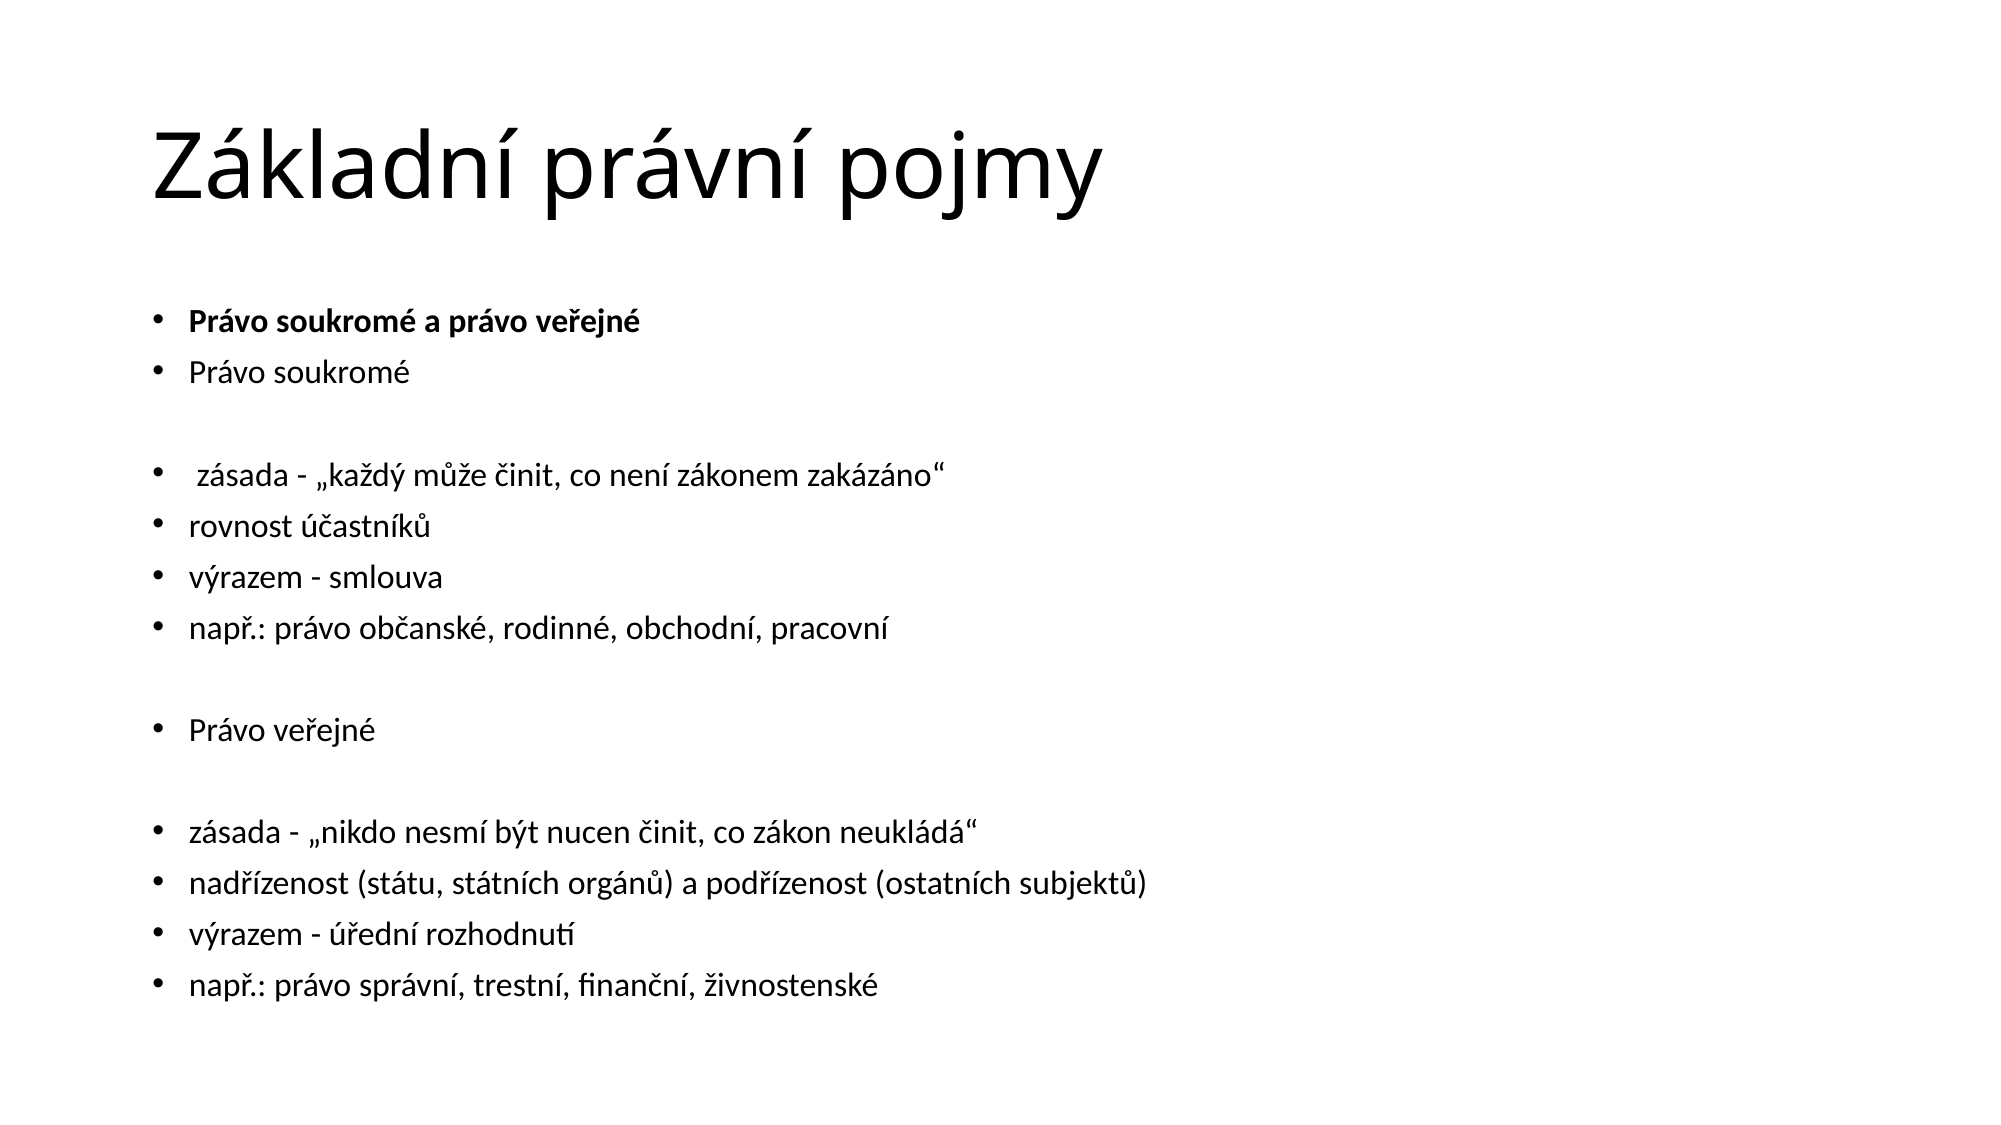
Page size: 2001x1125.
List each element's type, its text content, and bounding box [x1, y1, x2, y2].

list Právo soukromé a právo veřejné Právo soukromé zásada - „každý může činit, co není zákonem zakázáno“ rovnost účastníků výrazem - smlouva např.: právo občanské, rodinné, obchodní, pracovní Právo veřejné zásada - „nikdo nesmí být nucen činit, co zákon neukládá“ nadřízenost (státu, státních orgánů) a podřízenost (ostatních subjektů) výrazem - úřední rozhodnutí např.: právo správní, trestní, finanční, živnostenské [137, 299, 1863, 1014]
title Základní právní pojmy [137, 59, 1863, 278]
